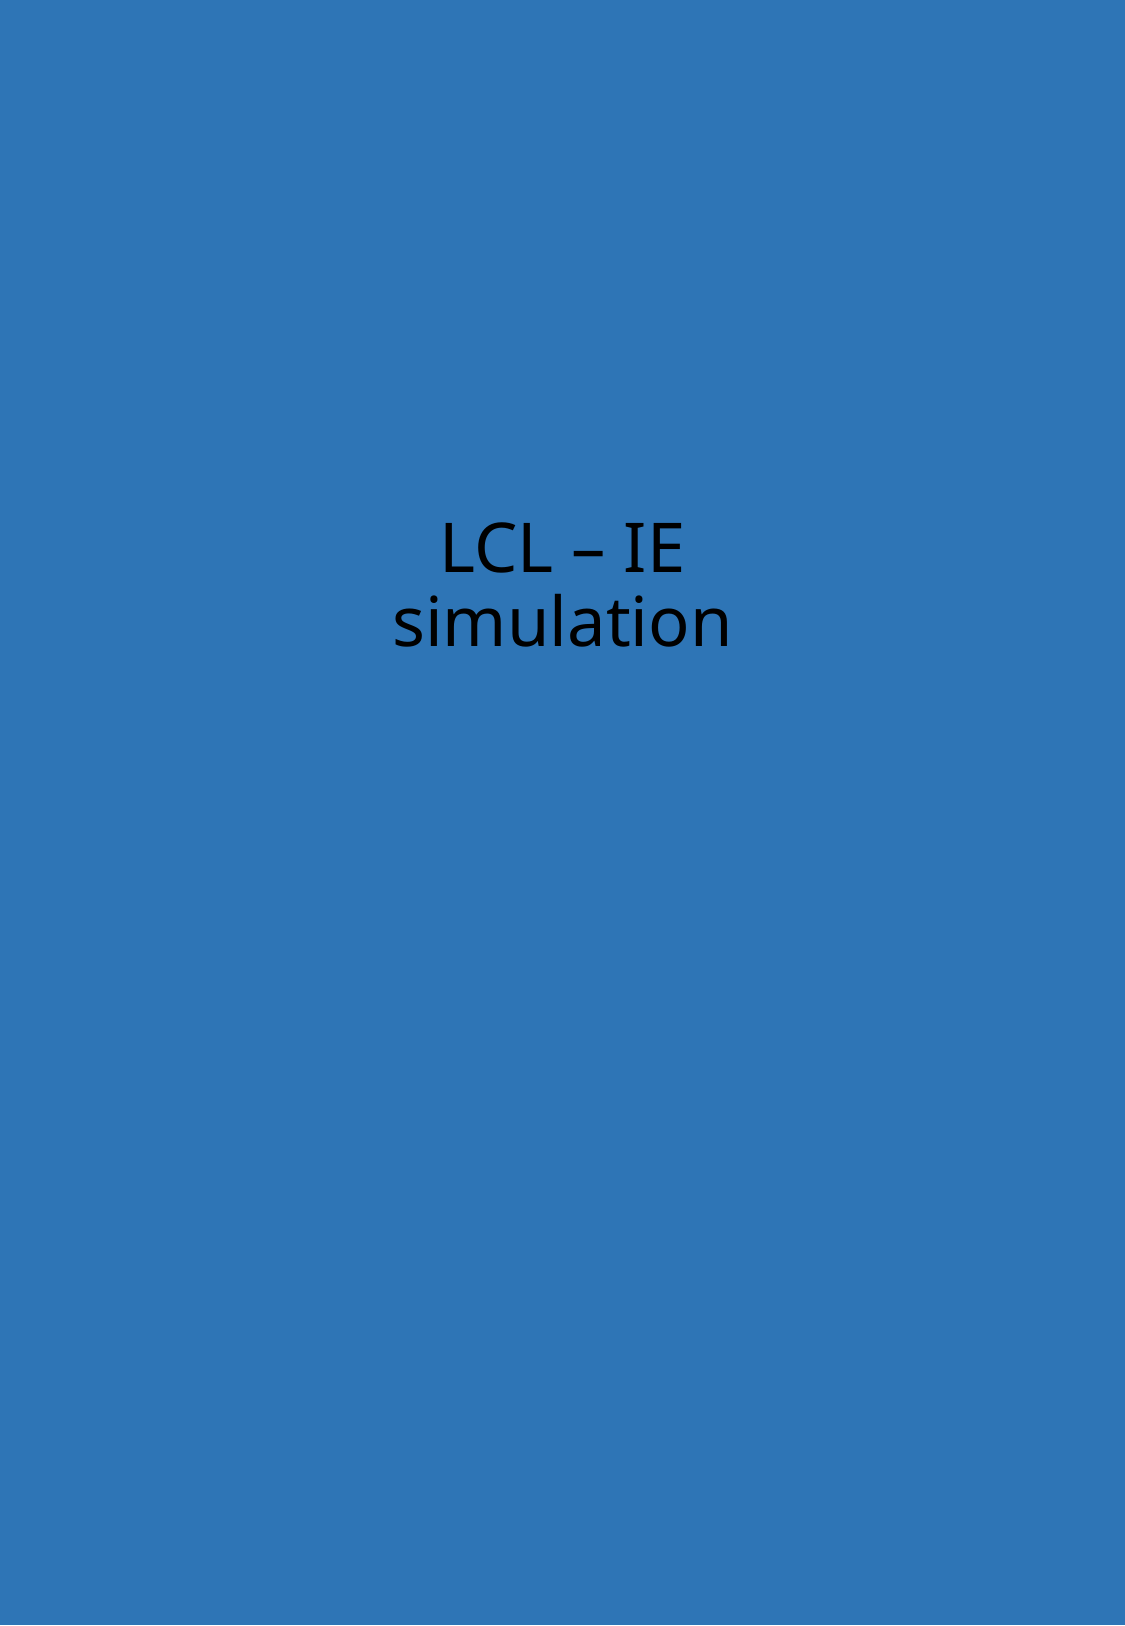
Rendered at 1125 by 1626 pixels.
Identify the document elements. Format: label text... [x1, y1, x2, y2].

title LCL – IE simulation [269, 430, 856, 745]
